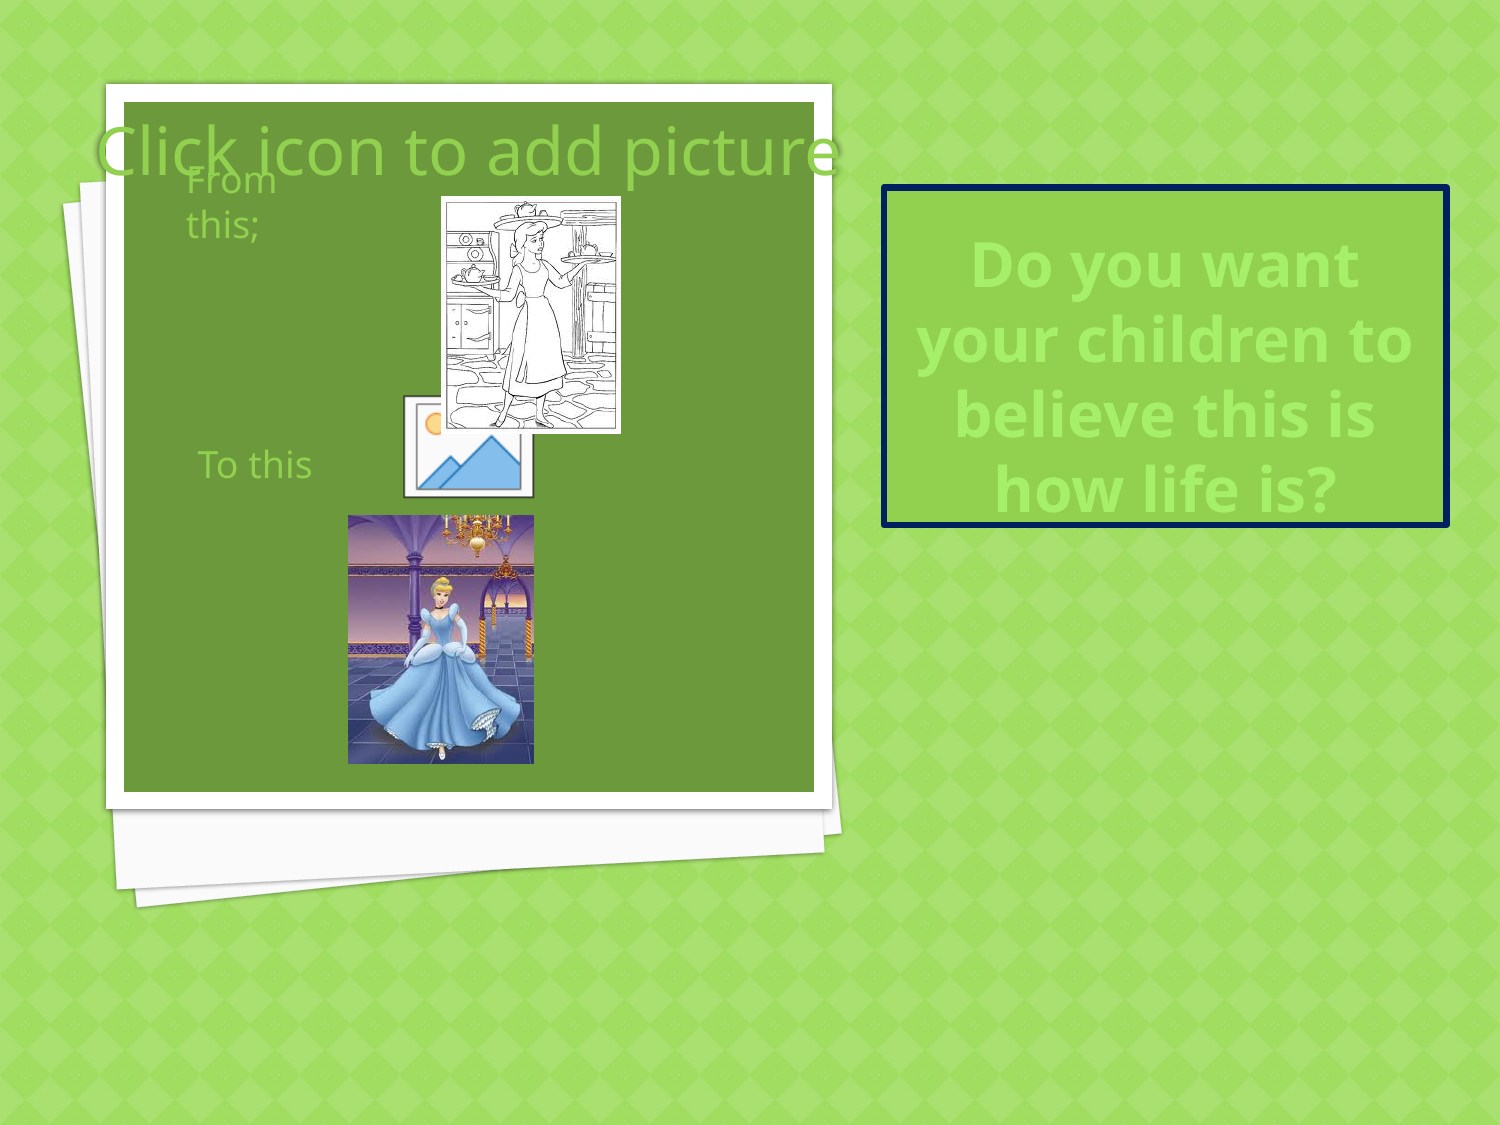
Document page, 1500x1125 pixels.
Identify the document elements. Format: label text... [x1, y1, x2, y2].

title Do you want your children to believe this is how life is? [881, 184, 1450, 528]
picture [123, 101, 815, 793]
